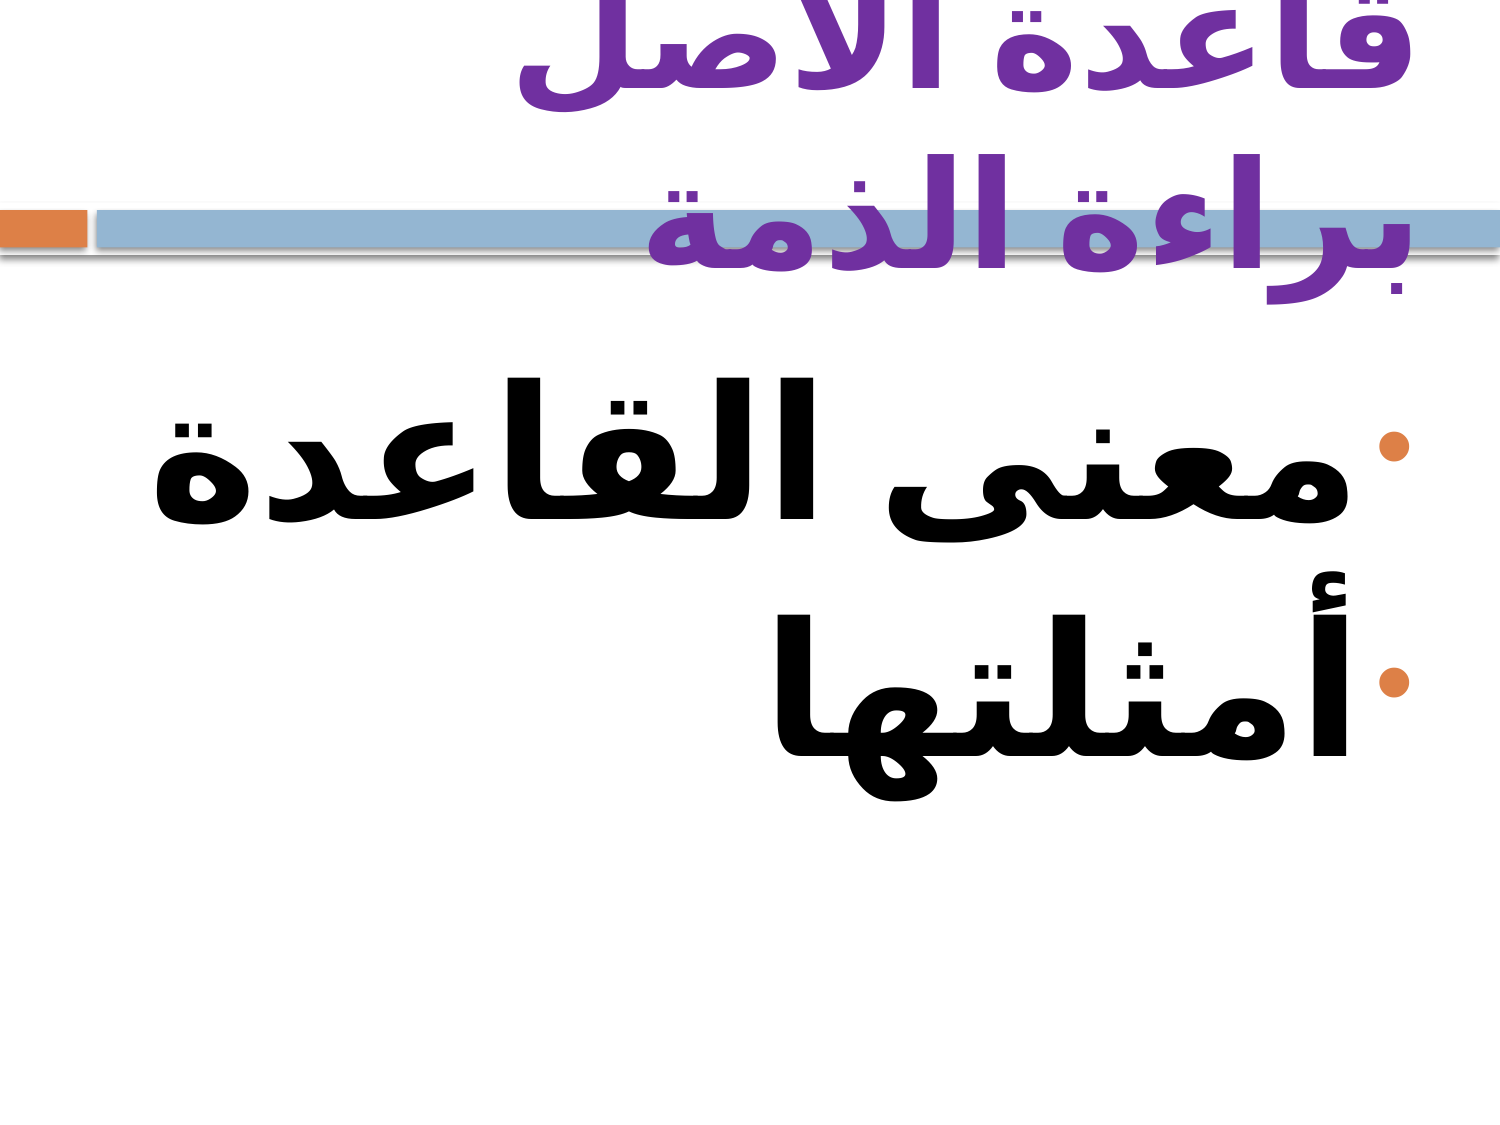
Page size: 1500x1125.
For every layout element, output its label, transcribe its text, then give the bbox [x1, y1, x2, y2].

list معنى القاعدة أمثلتها [88, 326, 1426, 988]
title قاعدة الأصل براءة الذمة [100, 37, 1438, 200]
